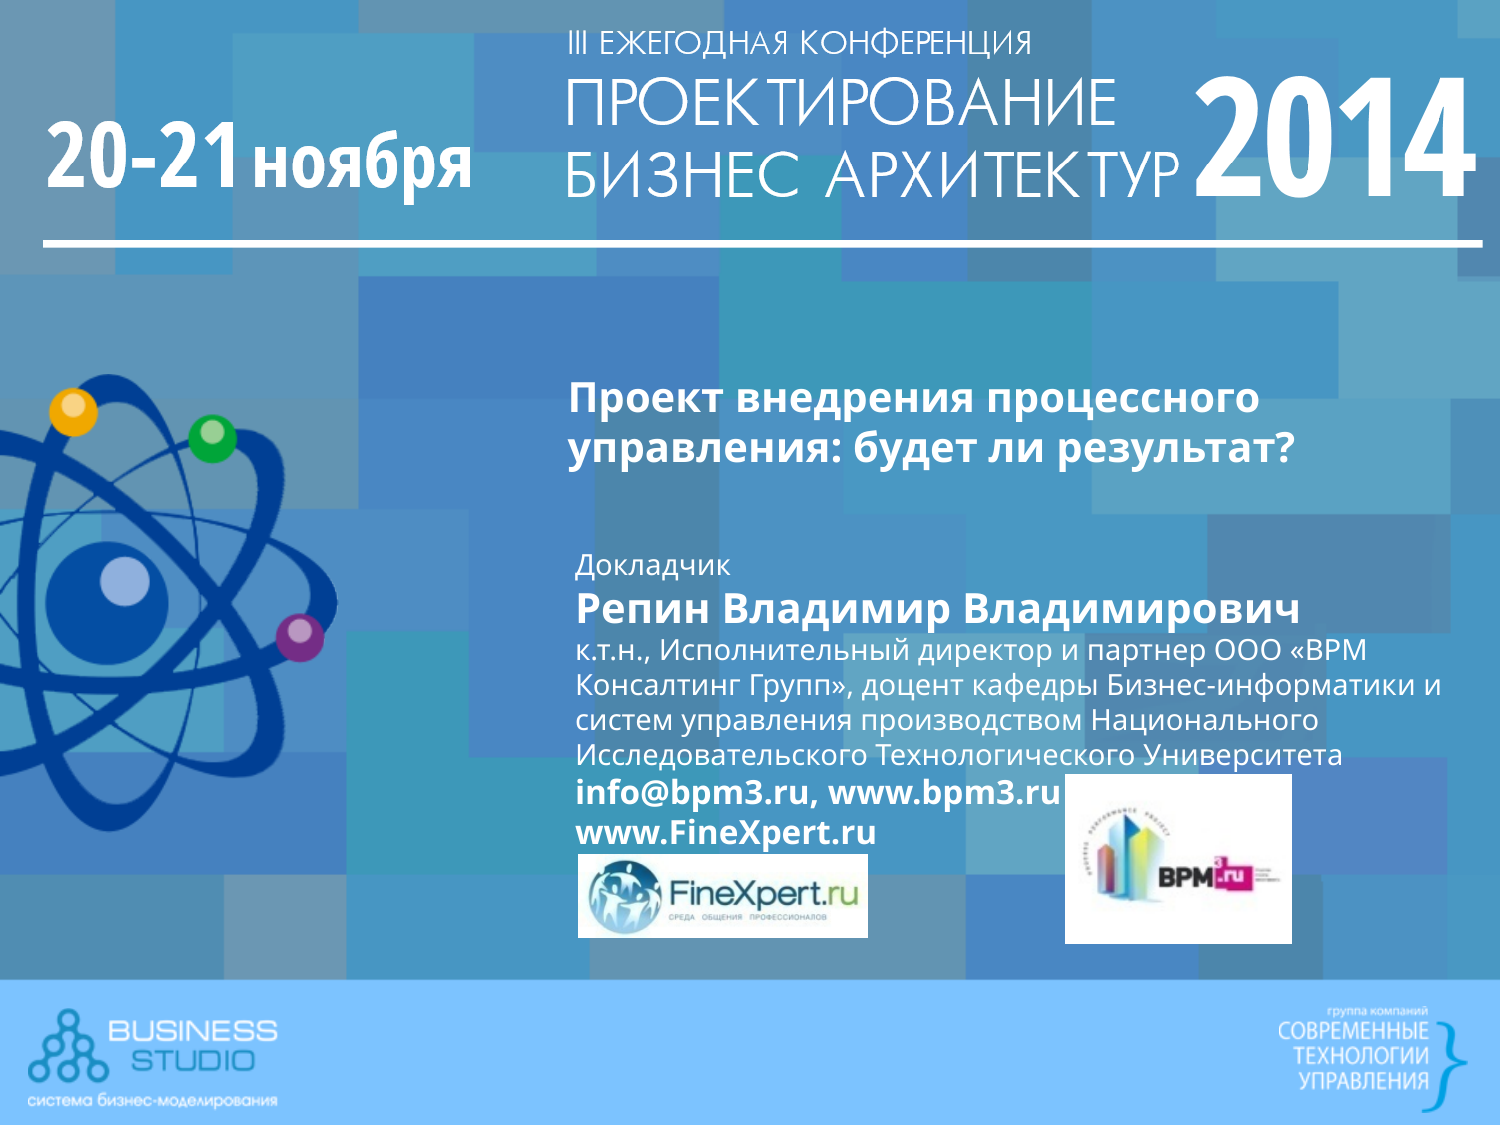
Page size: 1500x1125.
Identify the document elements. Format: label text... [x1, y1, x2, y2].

text_box [42, 239, 1484, 249]
picture [0, 0, 1500, 1125]
text_box Проект внедрения процессного управления: будет ли результат? [552, 363, 1469, 479]
text_box Докладчик Репин Владимир Владимирович к.т.н., Исполнительный директор и партнер ООО «BPM Консалтинг Групп», доцент кафедры Бизнес-информатики и систем управления производством Национального Исследовательского Технологического Университета info@bpm3.ru, www.bpm3.ru www.FineXpert.ru [560, 539, 1476, 899]
